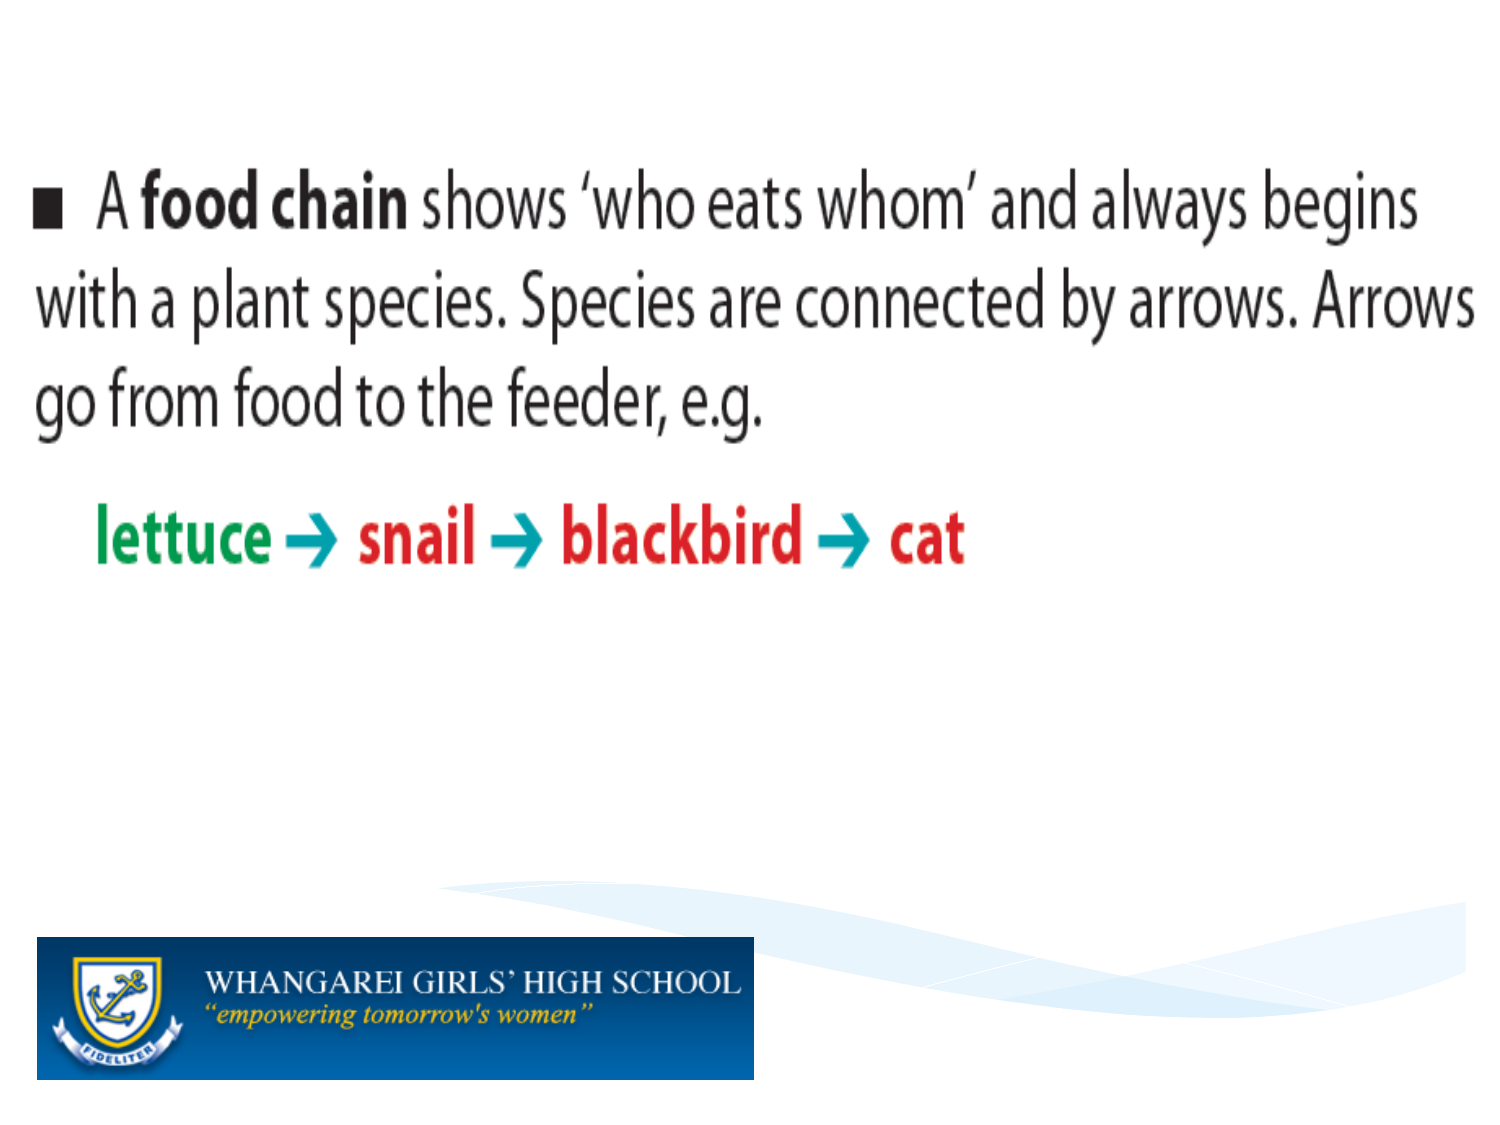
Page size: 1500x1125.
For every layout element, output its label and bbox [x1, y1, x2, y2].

picture [37, 937, 754, 1080]
picture [12, 137, 1485, 601]
